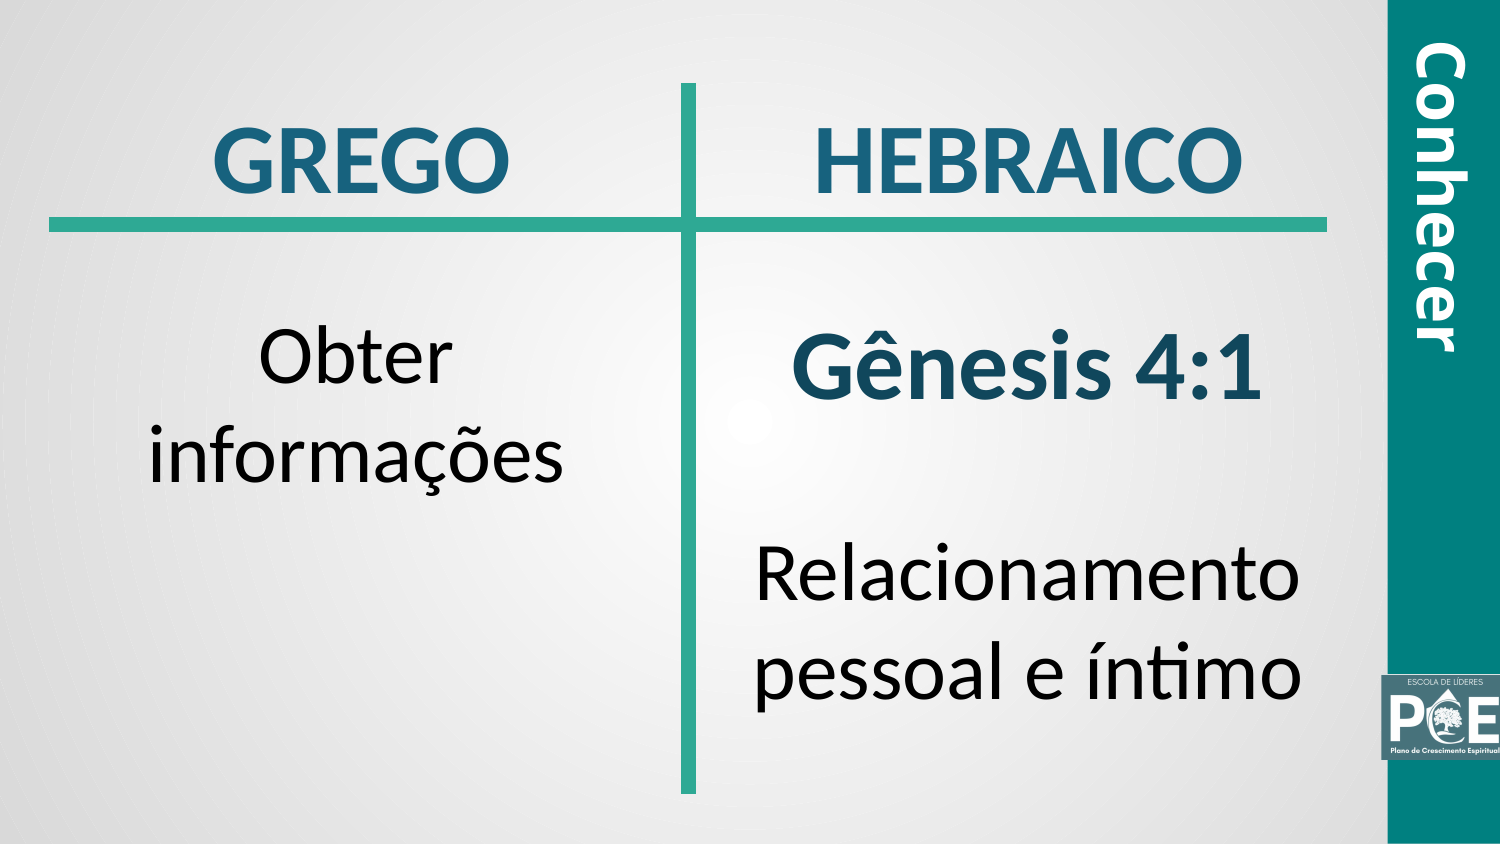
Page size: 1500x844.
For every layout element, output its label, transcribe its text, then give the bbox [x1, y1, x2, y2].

text_box Relacionamento pessoal e íntimo [736, 509, 1320, 725]
picture [1381, 674, 1500, 760]
text_box Obter informações [56, 292, 656, 507]
text_box HEBRAICO [711, 86, 1346, 221]
text_box GREGO [68, 86, 656, 221]
text_box Gênesis 4:1 [736, 292, 1320, 428]
text_box Conhecer [1397, 31, 1492, 362]
